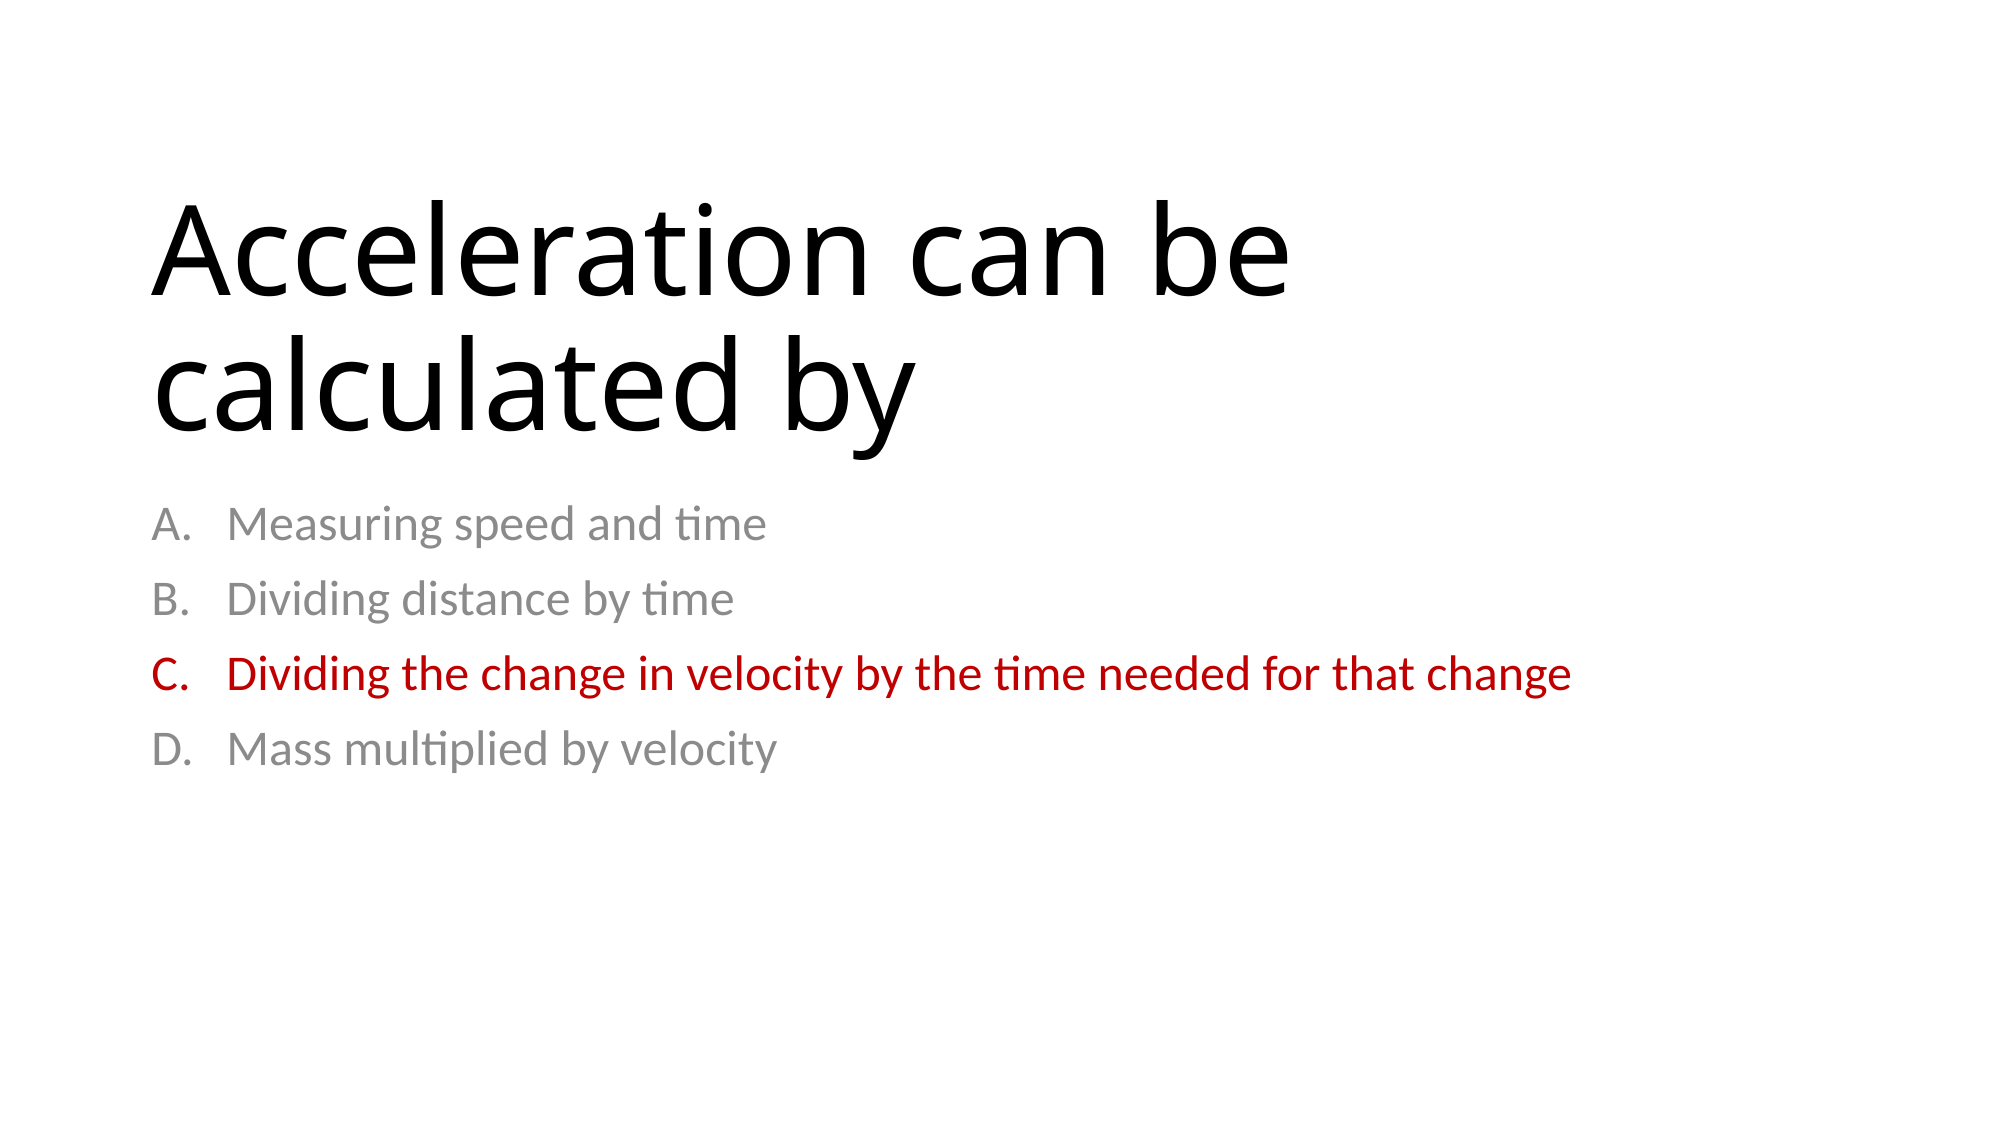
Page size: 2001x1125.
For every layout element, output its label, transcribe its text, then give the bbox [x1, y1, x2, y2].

title Acceleration can be calculated by [136, 280, 1862, 465]
list Measuring speed and time Dividing distance by time Dividing the change in velocity by the time needed for that change Mass multiplied by velocity [136, 490, 1862, 999]
